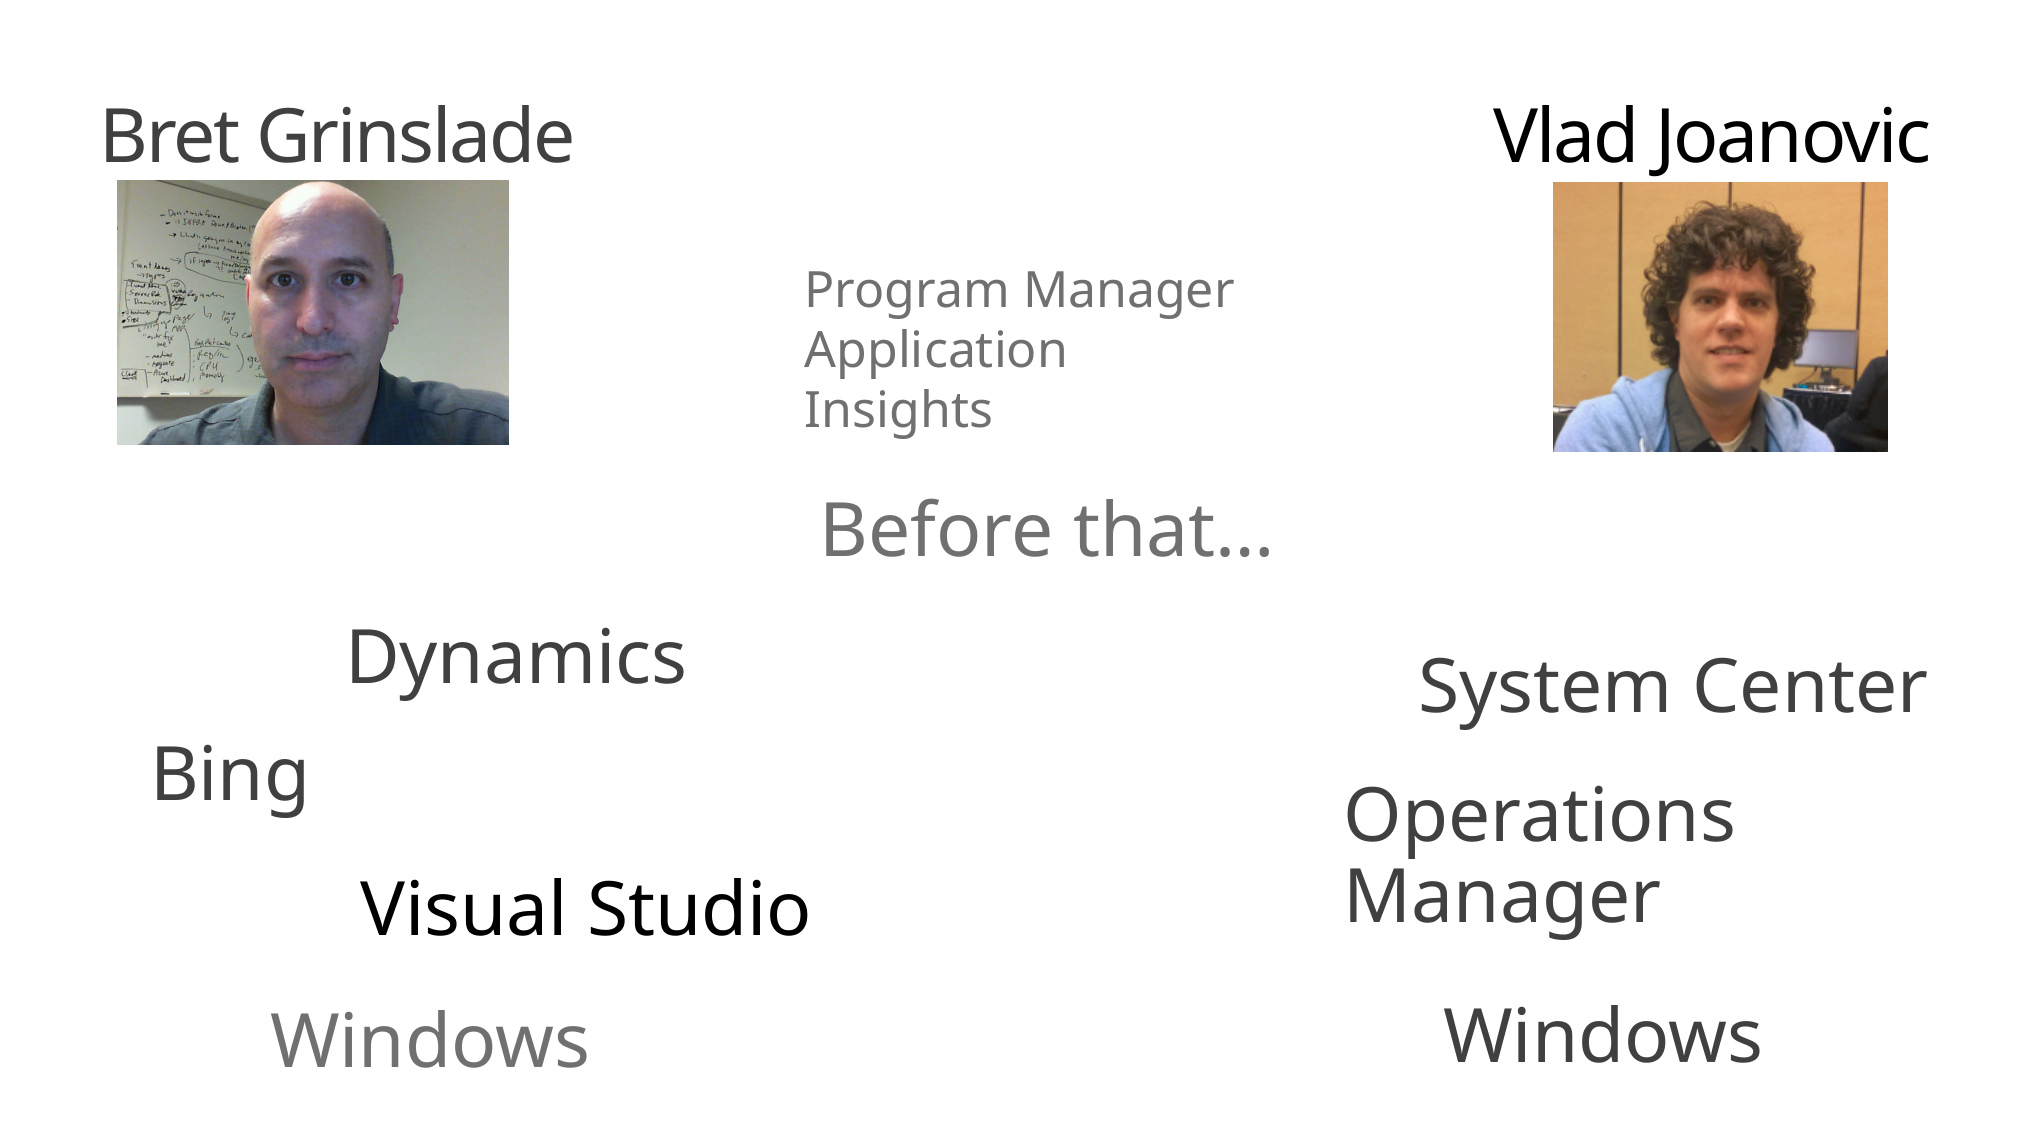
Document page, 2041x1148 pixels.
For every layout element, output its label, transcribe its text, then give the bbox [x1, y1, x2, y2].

text_box Bret Grinslade [69, 73, 983, 224]
list Visual Studio [330, 852, 1383, 987]
title Vlad Joanovic [1049, 73, 1962, 224]
text_box Operations Manager [1313, 782, 2041, 933]
picture [1552, 181, 1888, 453]
picture [117, 180, 509, 446]
text_box Bing [120, 701, 1320, 852]
text_box Windows [1413, 962, 1909, 1113]
text_box Program Manager Application Insights [789, 250, 1278, 395]
text_box Before that… [789, 451, 1990, 602]
text_box System Center [1388, 613, 1962, 763]
text_box Dynamics [315, 584, 1419, 735]
text_box Windows [240, 962, 1339, 1113]
